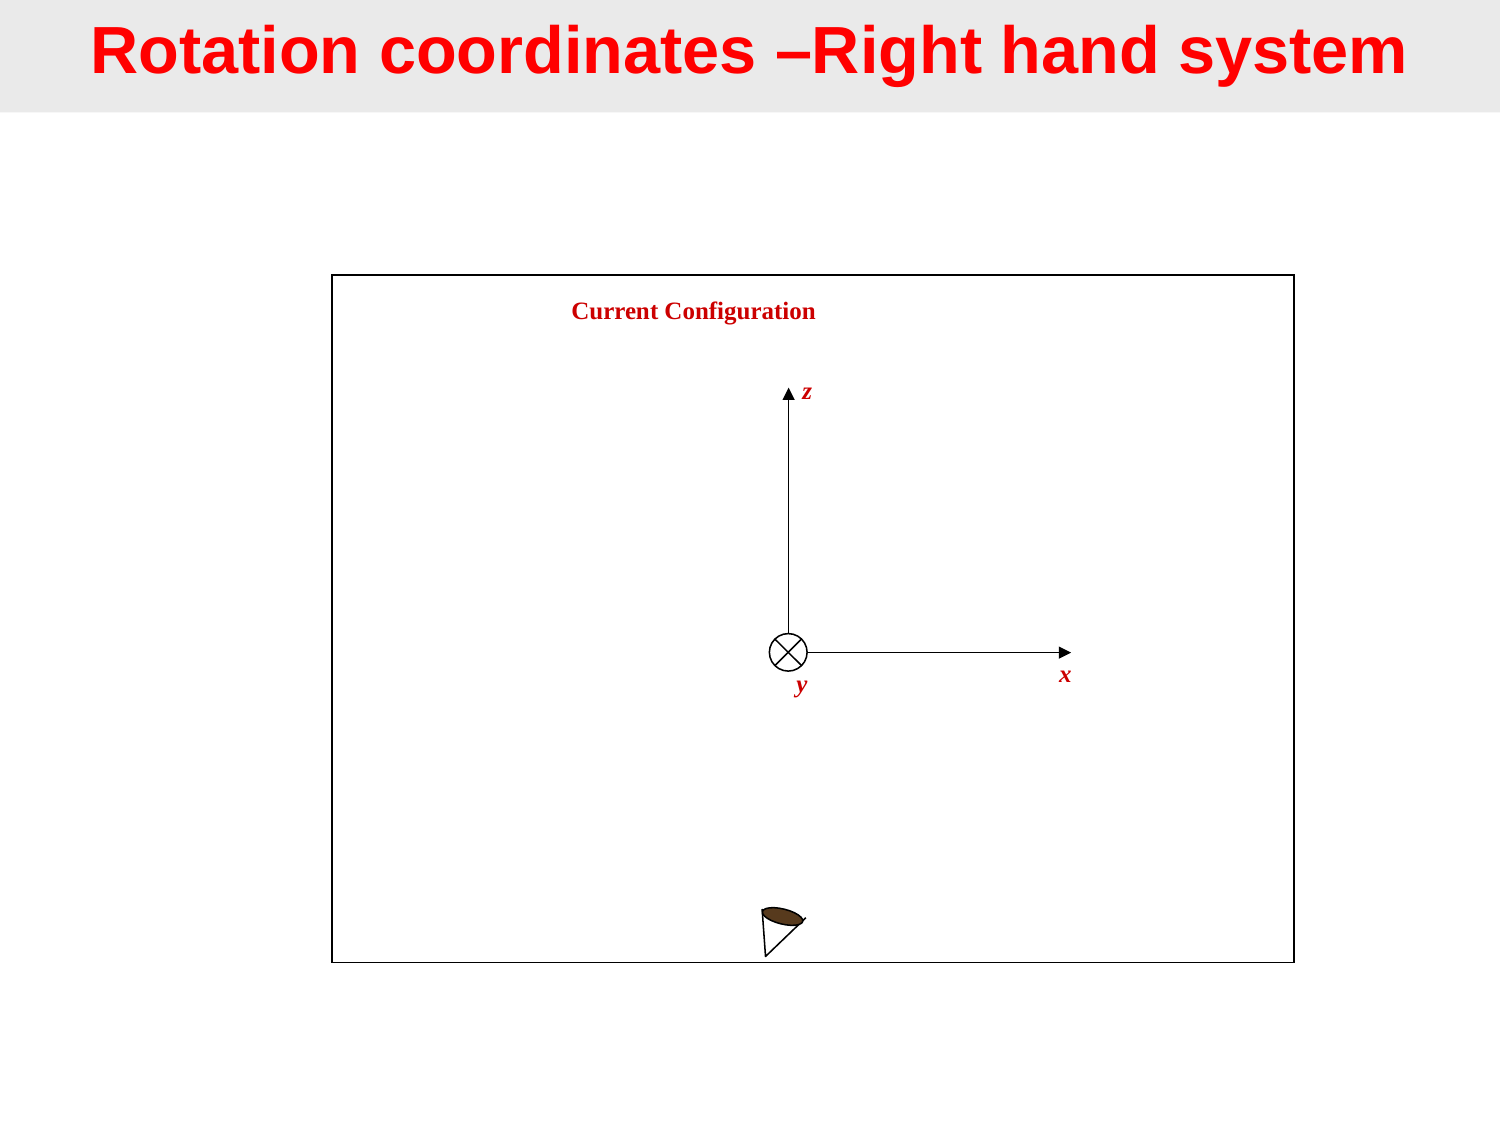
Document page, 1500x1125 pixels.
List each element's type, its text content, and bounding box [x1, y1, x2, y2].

text_box [331, 274, 1295, 963]
text_box Rotation coordinates –Right hand system [0, 0, 1500, 113]
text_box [769, 366, 1095, 706]
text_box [774, 638, 802, 666]
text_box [758, 900, 805, 952]
